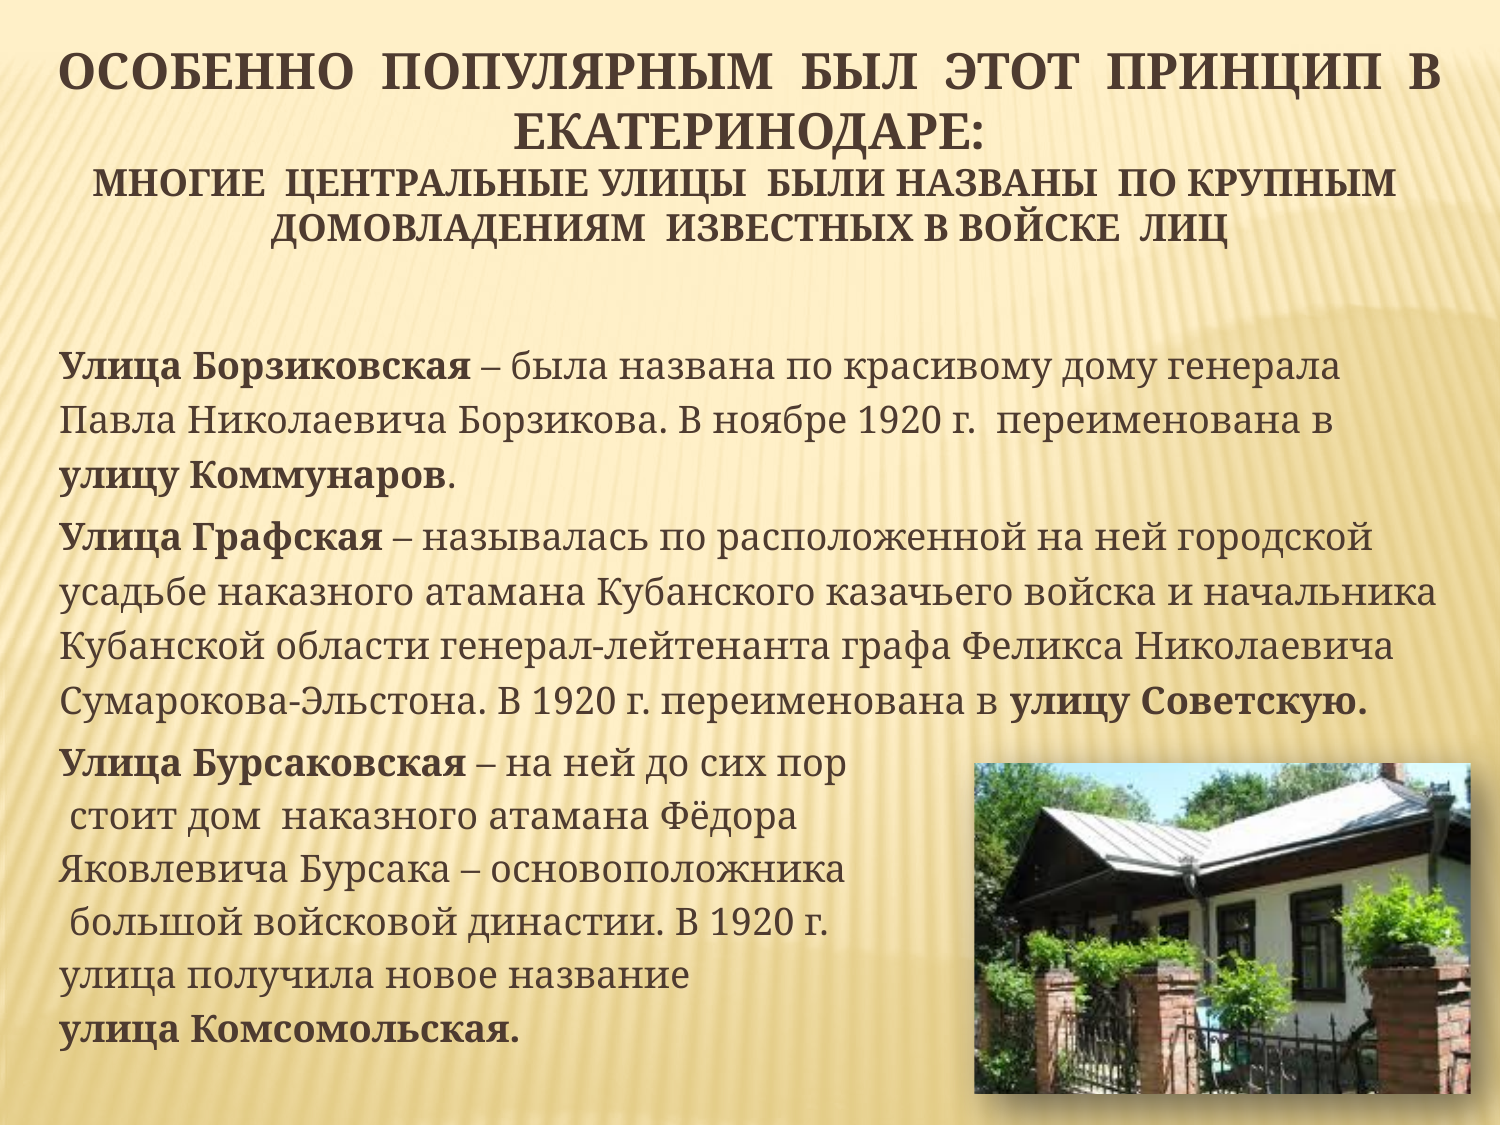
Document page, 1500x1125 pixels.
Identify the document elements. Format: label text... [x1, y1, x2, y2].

title Особенно популярным был этот принцип в Екатеринодаре: многие центральные улицы были названы по крупным домовладениям известных в войске лиц [41, 30, 1459, 278]
picture [974, 762, 1471, 1095]
list Улица Борзиковская – была названа по красивому дому генерала Павла Николаевича Борзикова. В ноябре 1920 г. переименована в улицу Коммунаров. Улица Графская – называлась по расположенной на ней городской усадьбе наказного атамана Кубанского казачьего войска и начальника Кубанской области генерал-лейтенанта графа Феликса Николаевича Сумарокова-Эльстона. В 1920 г. переименована в улицу Советскую. Улица Бурсаковская – на ней до сих пор стоит дом наказного атамана Фёдора Яковлевича Бурсака – основоположника большой войсковой династии. В 1920 г. улица получила новое название улица Комсомольская. [40, 278, 1471, 1095]
